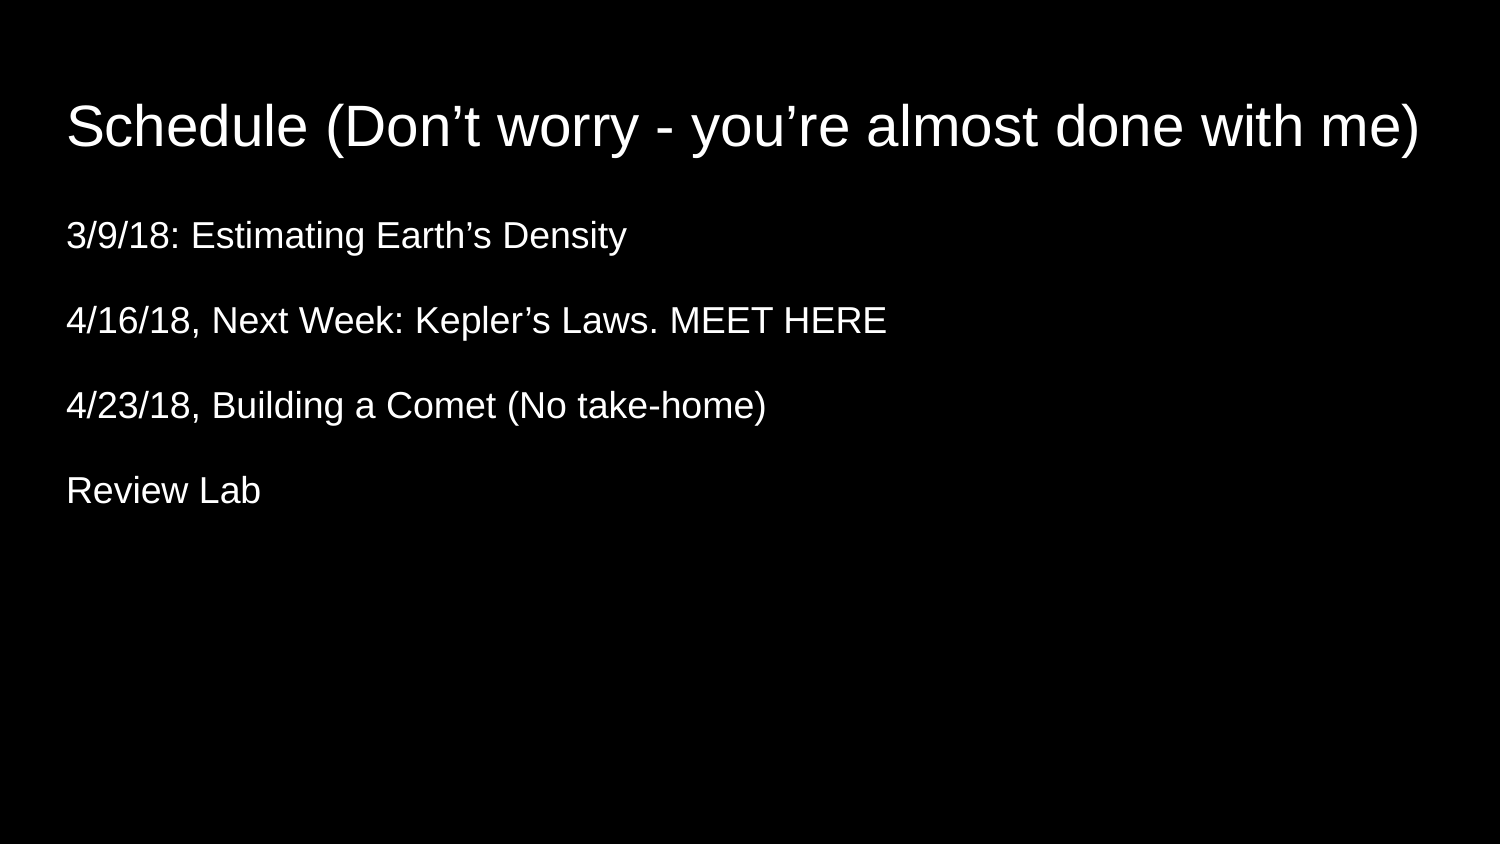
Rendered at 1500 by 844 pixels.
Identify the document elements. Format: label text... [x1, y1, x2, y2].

list 3/9/18: Estimating Earth’s Density 4/16/18, Next Week: Kepler’s Laws. MEET HERE 4/23/18, Building a Comet (No take-home) Review Lab [51, 189, 1449, 750]
title Schedule (Don’t worry - you’re almost done with me) [51, 72, 1449, 167]
